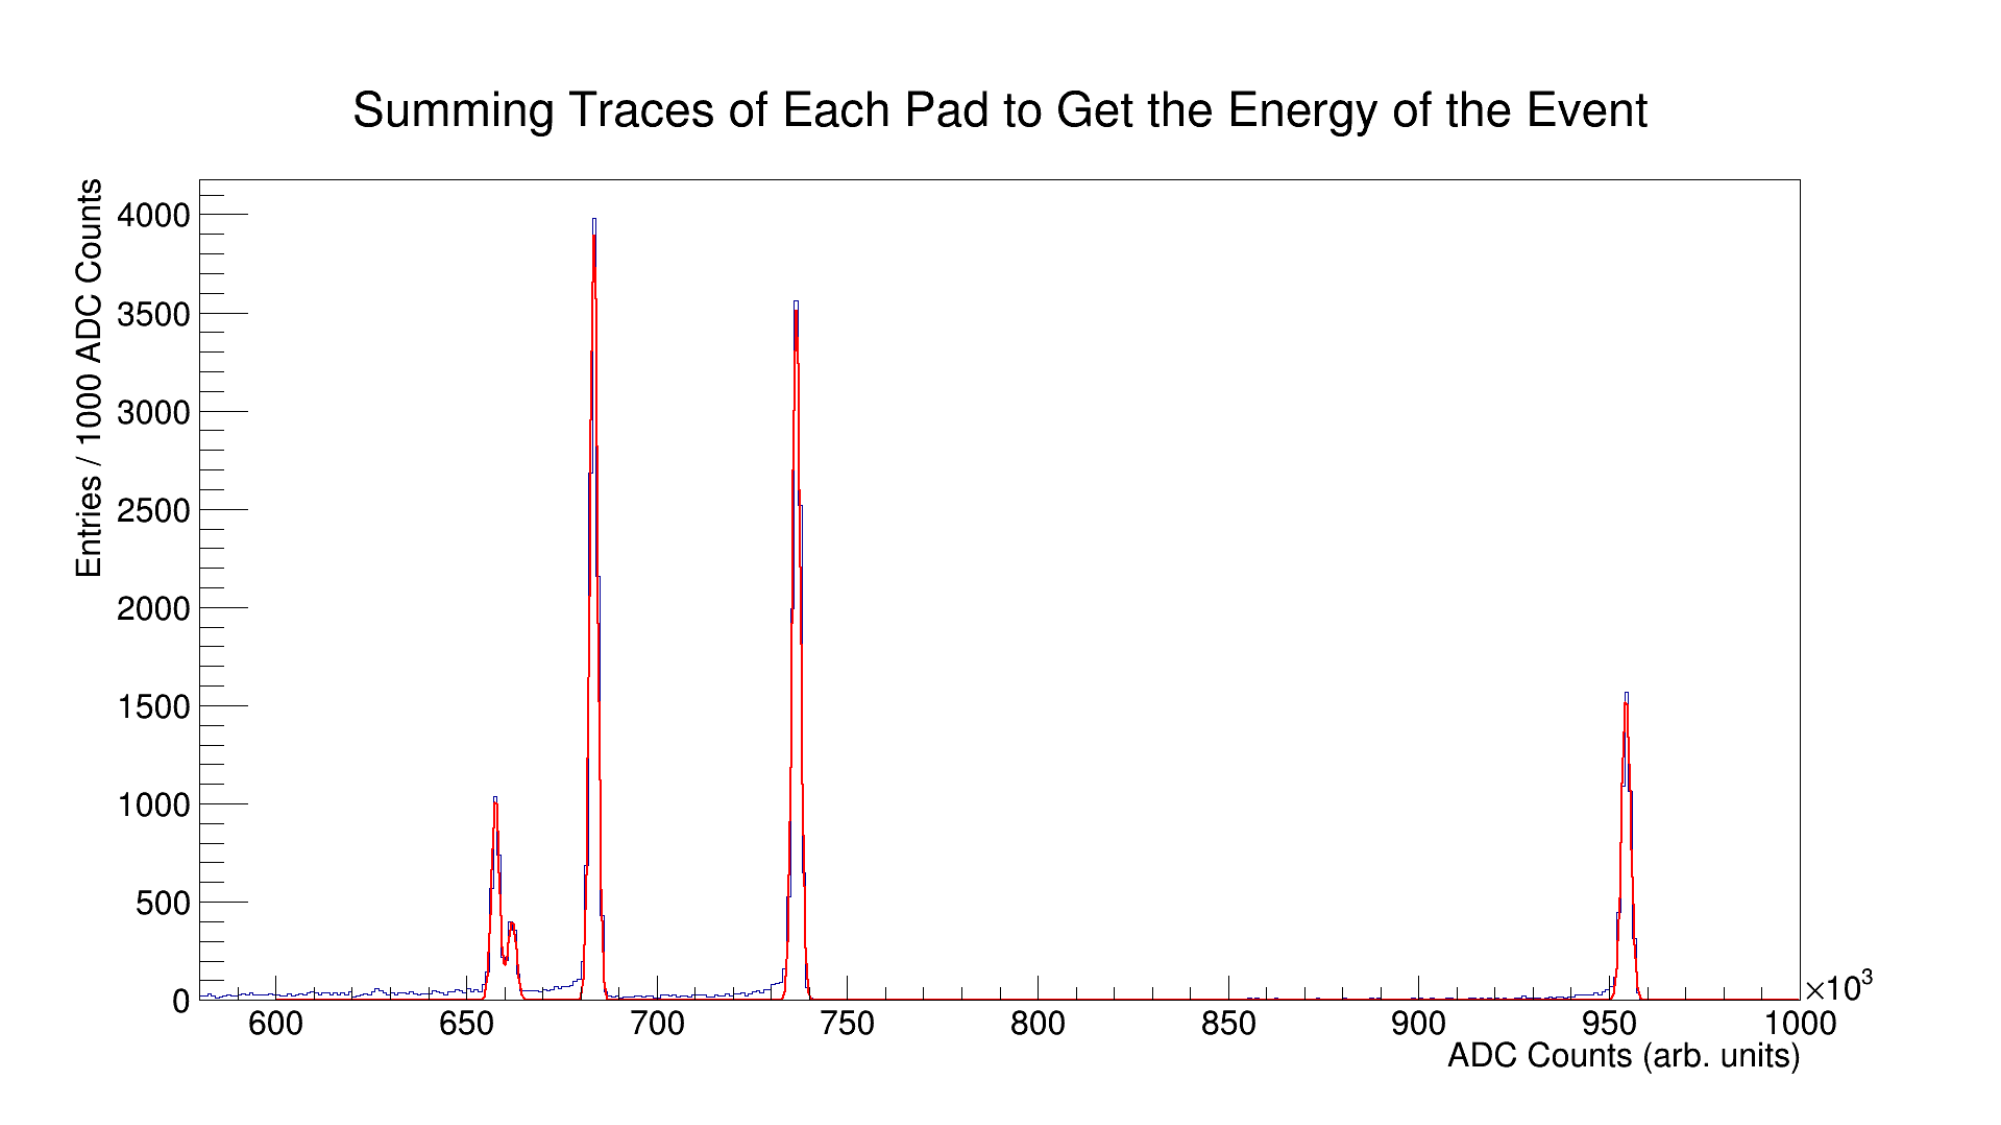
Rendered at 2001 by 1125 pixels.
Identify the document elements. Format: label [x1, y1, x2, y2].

list [0, 77, 2000, 1104]
